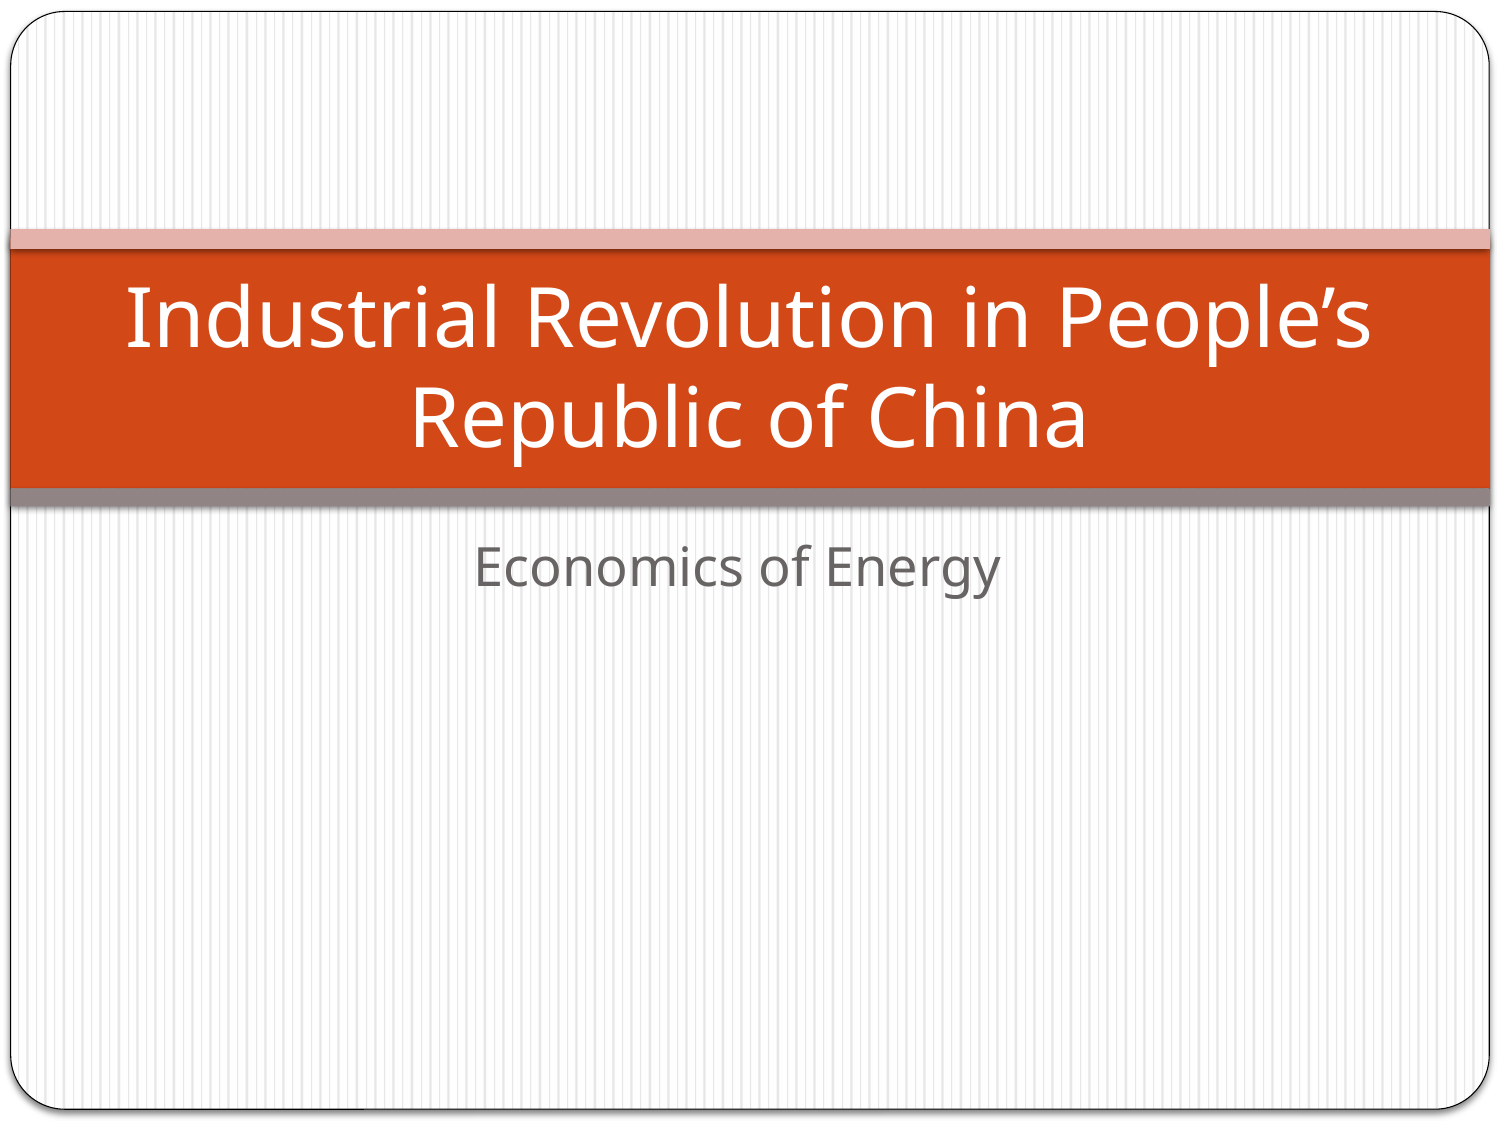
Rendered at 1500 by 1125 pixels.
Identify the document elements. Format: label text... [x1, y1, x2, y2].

subtitle Economics of Energy [212, 525, 1263, 788]
title Industrial Revolution in People’s Republic of China [75, 247, 1425, 489]
